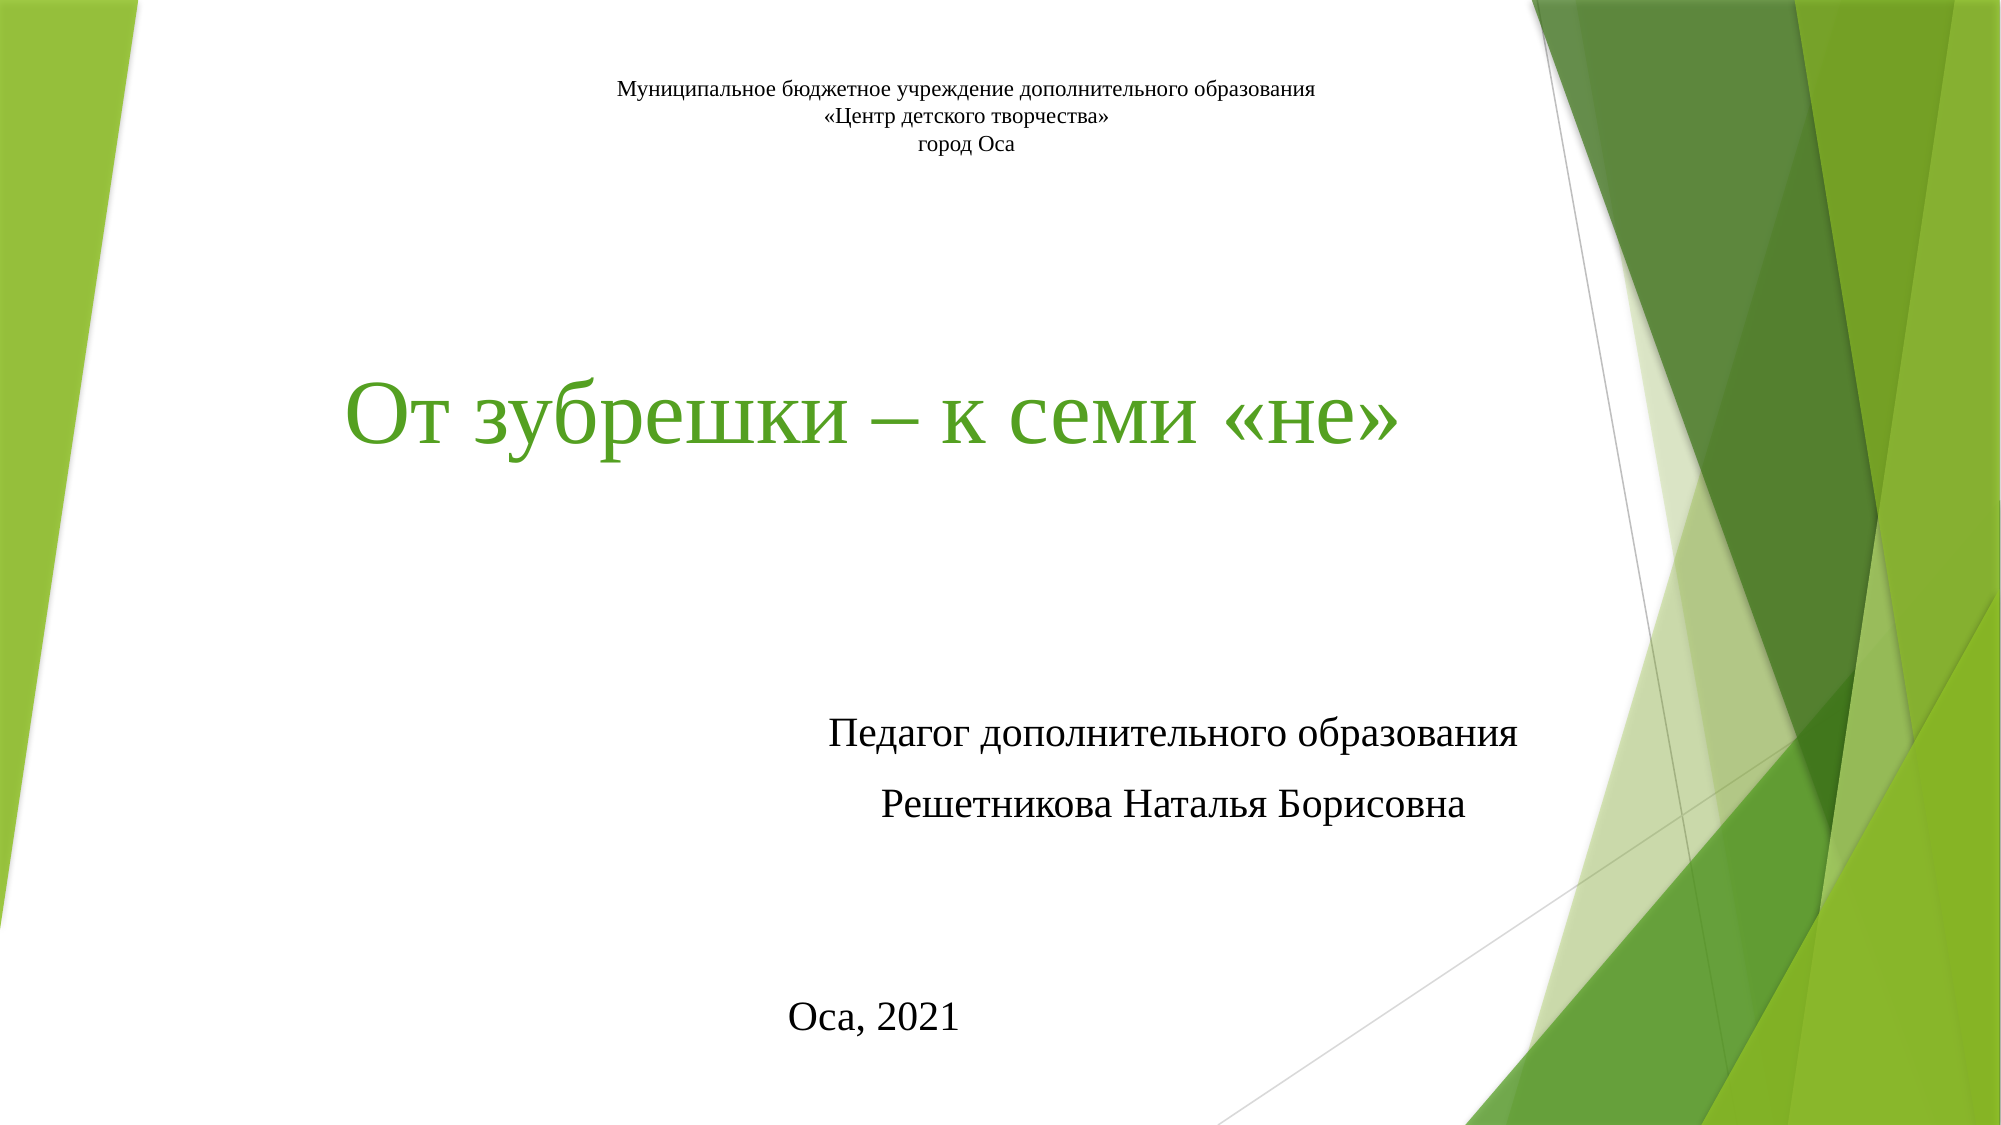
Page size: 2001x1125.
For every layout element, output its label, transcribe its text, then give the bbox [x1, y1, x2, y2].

subtitle От зубрешки – к семи «не» Педагог дополнительного образования Решетникова Наталья Борисовна Оса, 2021 [183, 344, 1565, 1059]
title Муниципальное бюджетное учреждение дополнительного образования «Центр детского творчества» город Оса [183, 64, 1750, 164]
